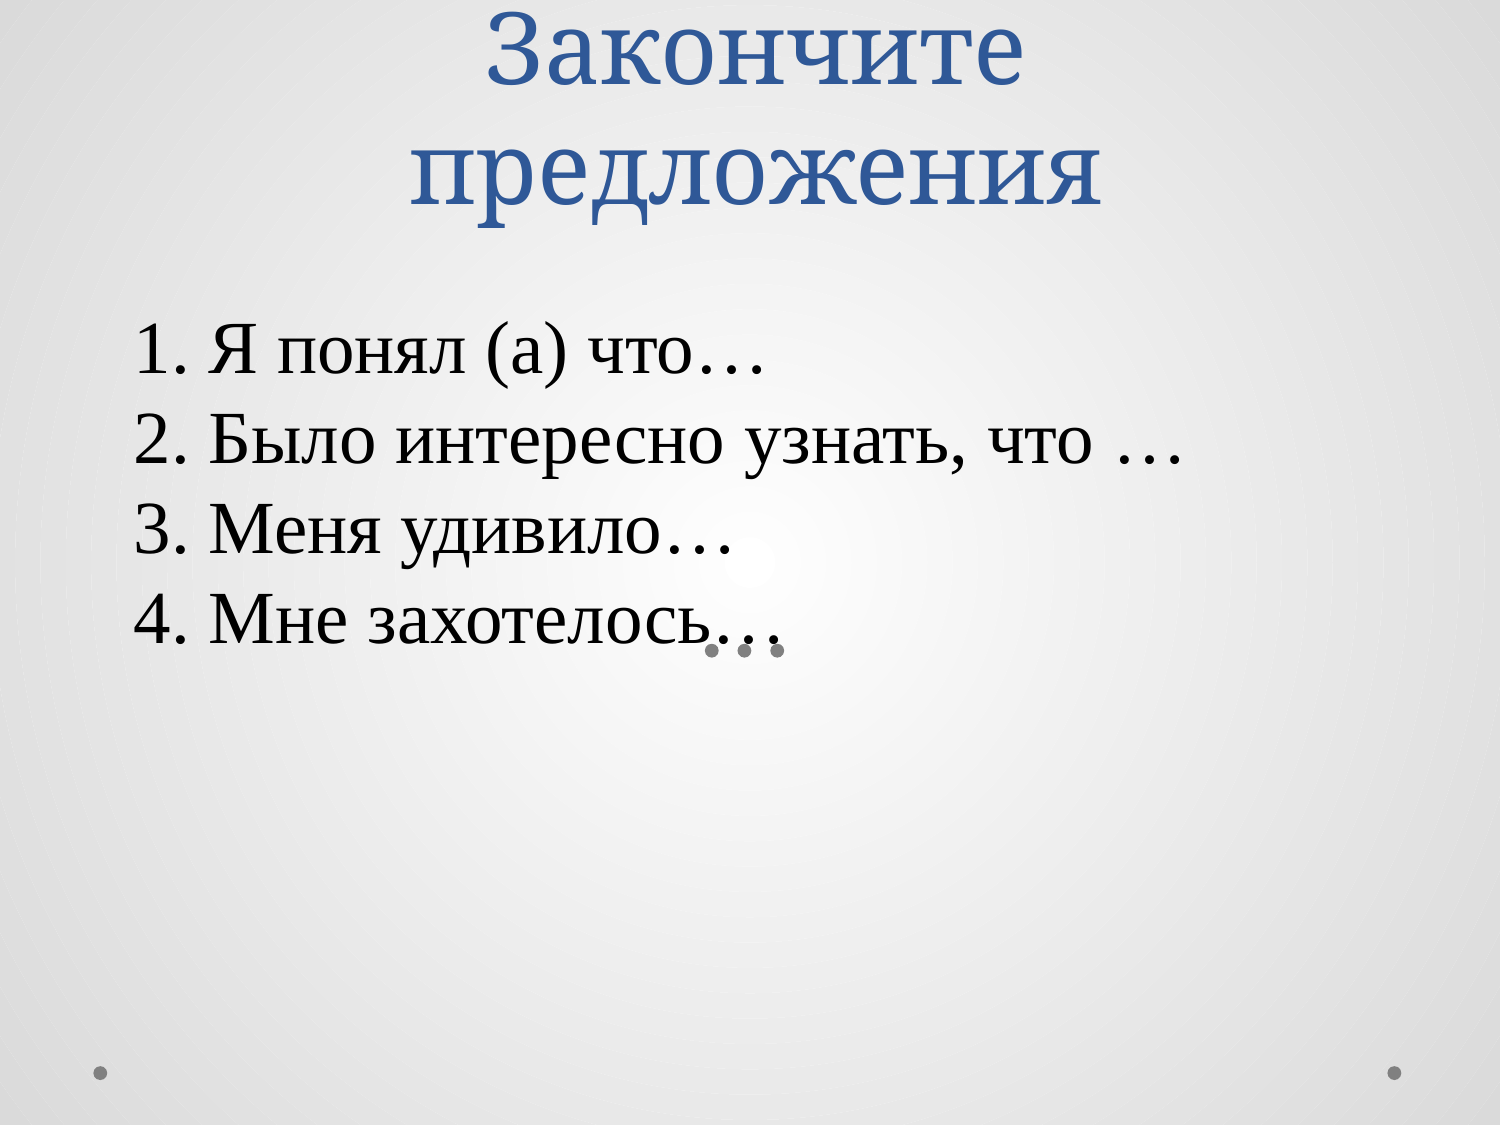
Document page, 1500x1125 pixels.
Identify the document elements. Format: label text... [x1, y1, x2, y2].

title Закончите предложения [118, 54, 1394, 232]
list 1. Я понял (а) что… 2. Было интересно узнать, что … 3. Меня удивило… 4. Мне захотелось… [118, 290, 1394, 854]
